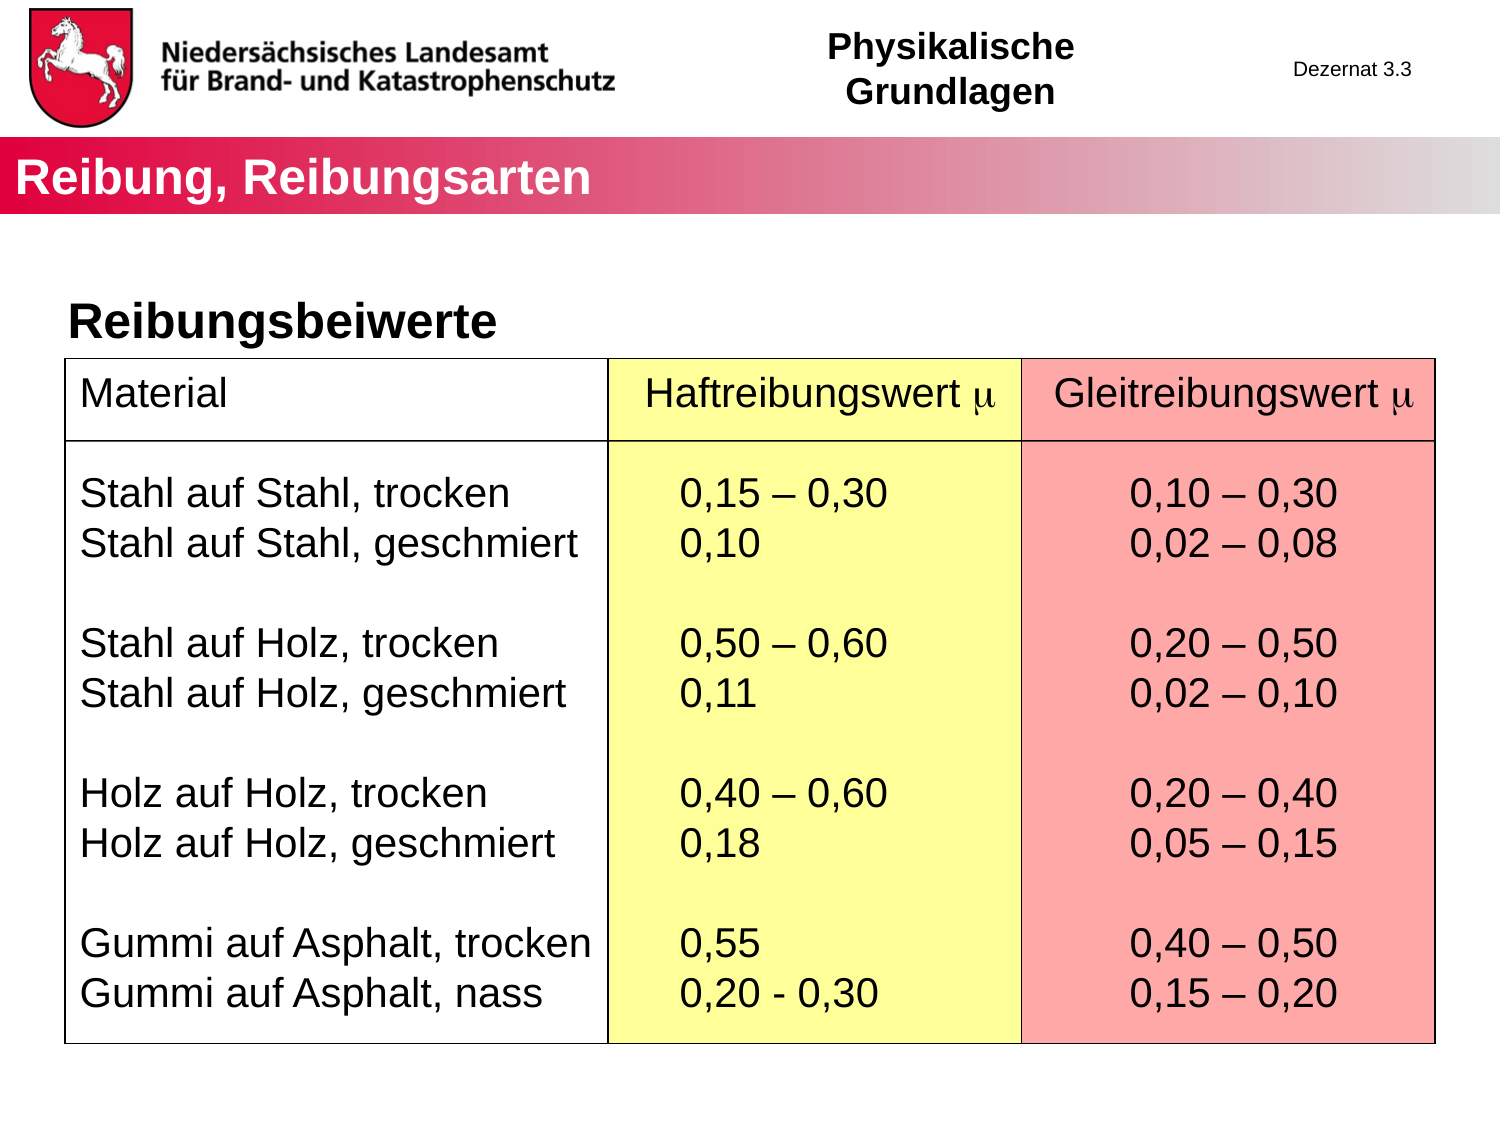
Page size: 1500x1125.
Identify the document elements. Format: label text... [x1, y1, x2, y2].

text_box Reibungsbeiwerte [52, 250, 1459, 356]
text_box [64, 358, 1459, 1044]
title Reibung, Reibungsarten [0, 137, 1098, 208]
picture [29, 8, 615, 129]
